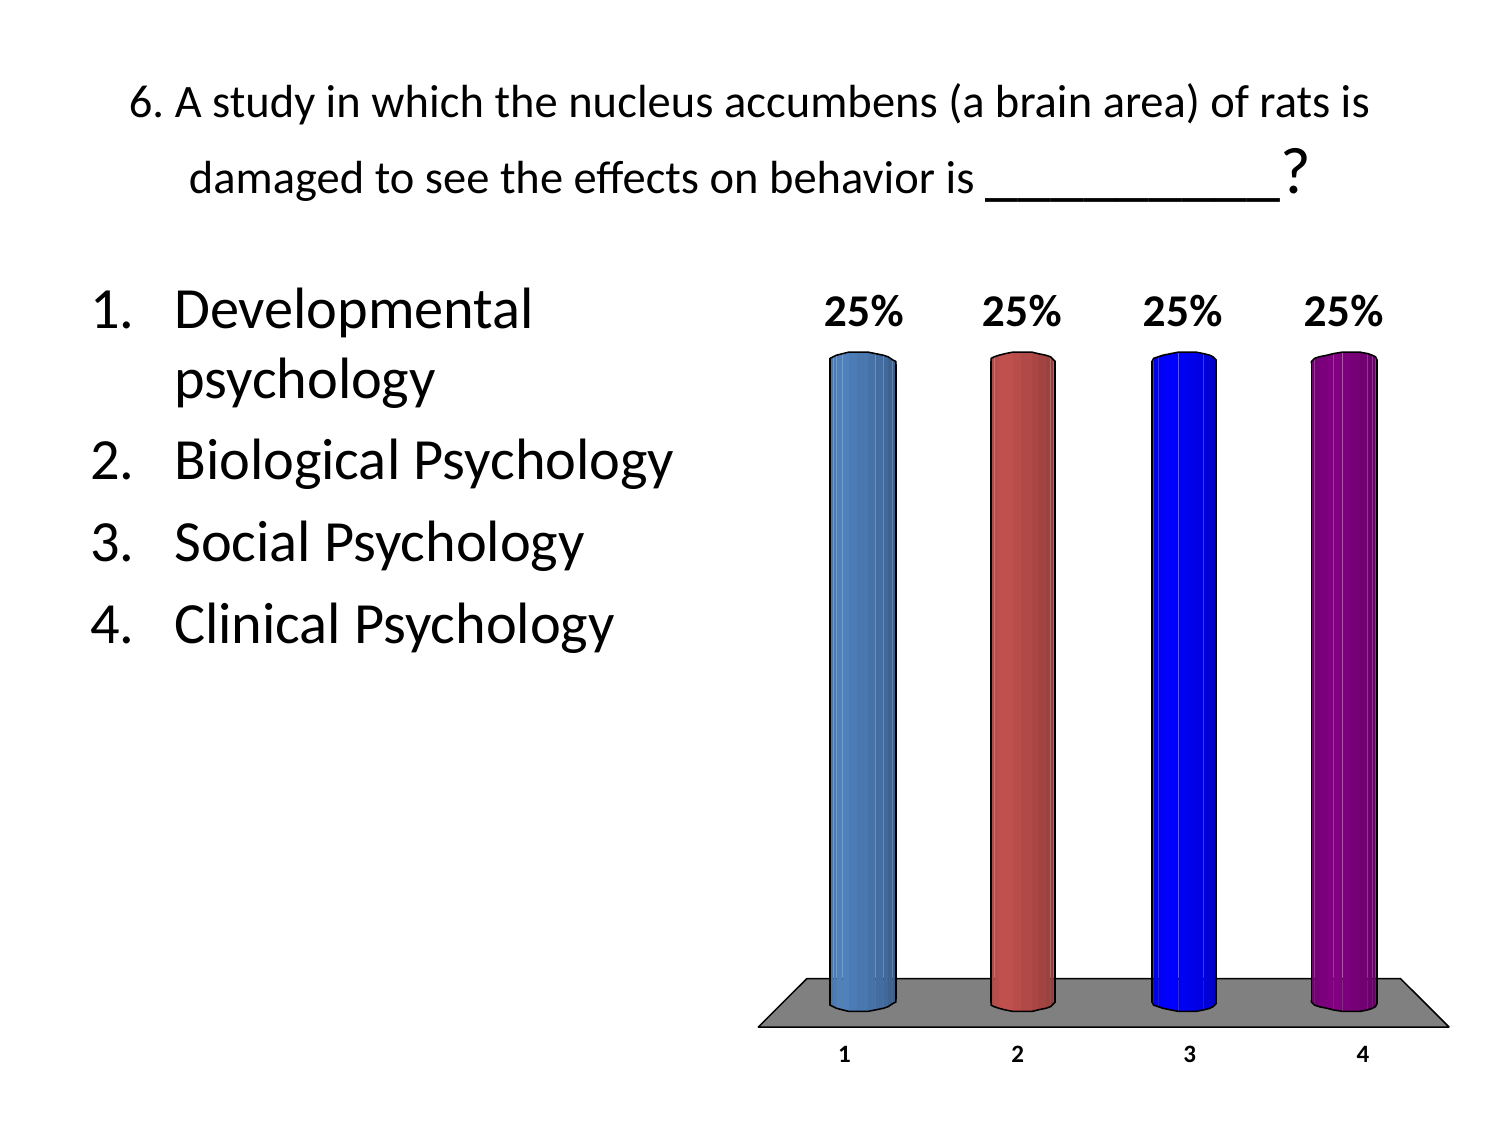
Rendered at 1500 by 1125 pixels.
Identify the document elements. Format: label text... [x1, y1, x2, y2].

title 6. A study in which the nucleus accumbens (a brain area) of rats is damaged to see the effects on behavior is _________? [75, 45, 1425, 233]
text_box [739, 270, 1490, 1115]
list Developmental psychology Biological Psychology Social Psychology Clinical Psychology [75, 262, 750, 1005]
